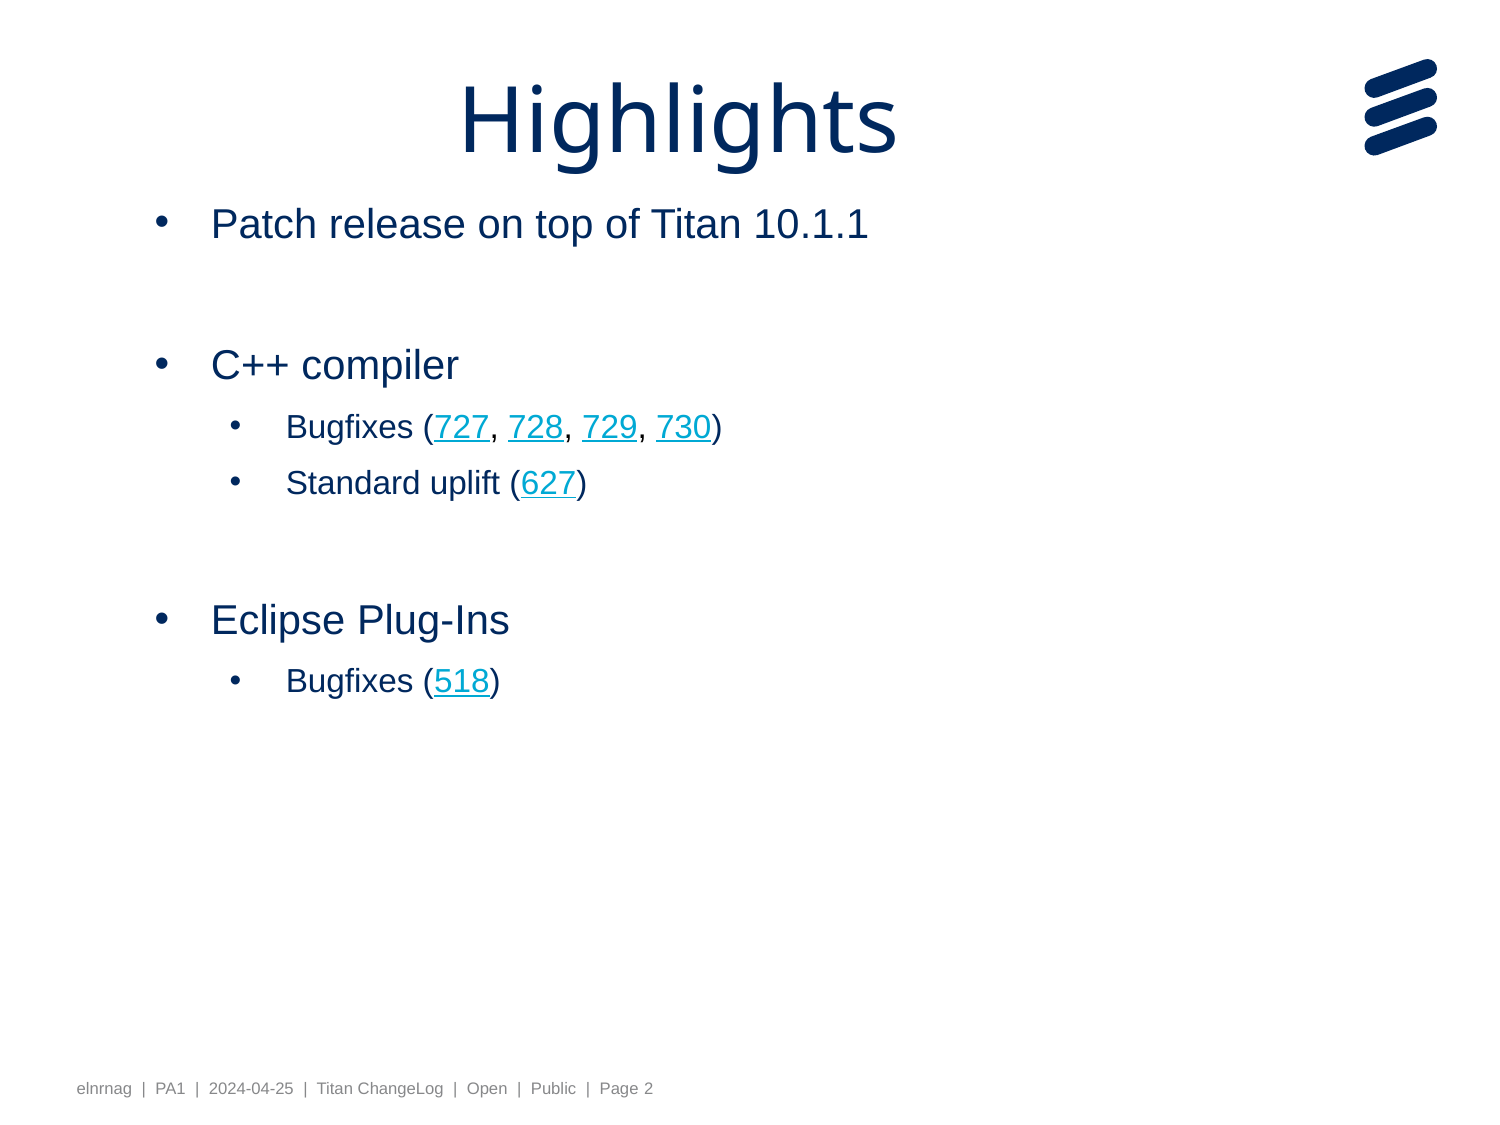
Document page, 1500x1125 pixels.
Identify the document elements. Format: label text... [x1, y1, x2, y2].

title Highlights [64, 39, 1295, 188]
text_box Patch release on top of Titan 10.1.1 C++ compiler Bugfixes (727, 728, 729, 730) Standard uplift (627) Eclipse Plug-Ins Bugfixes (518) [64, 188, 1370, 835]
